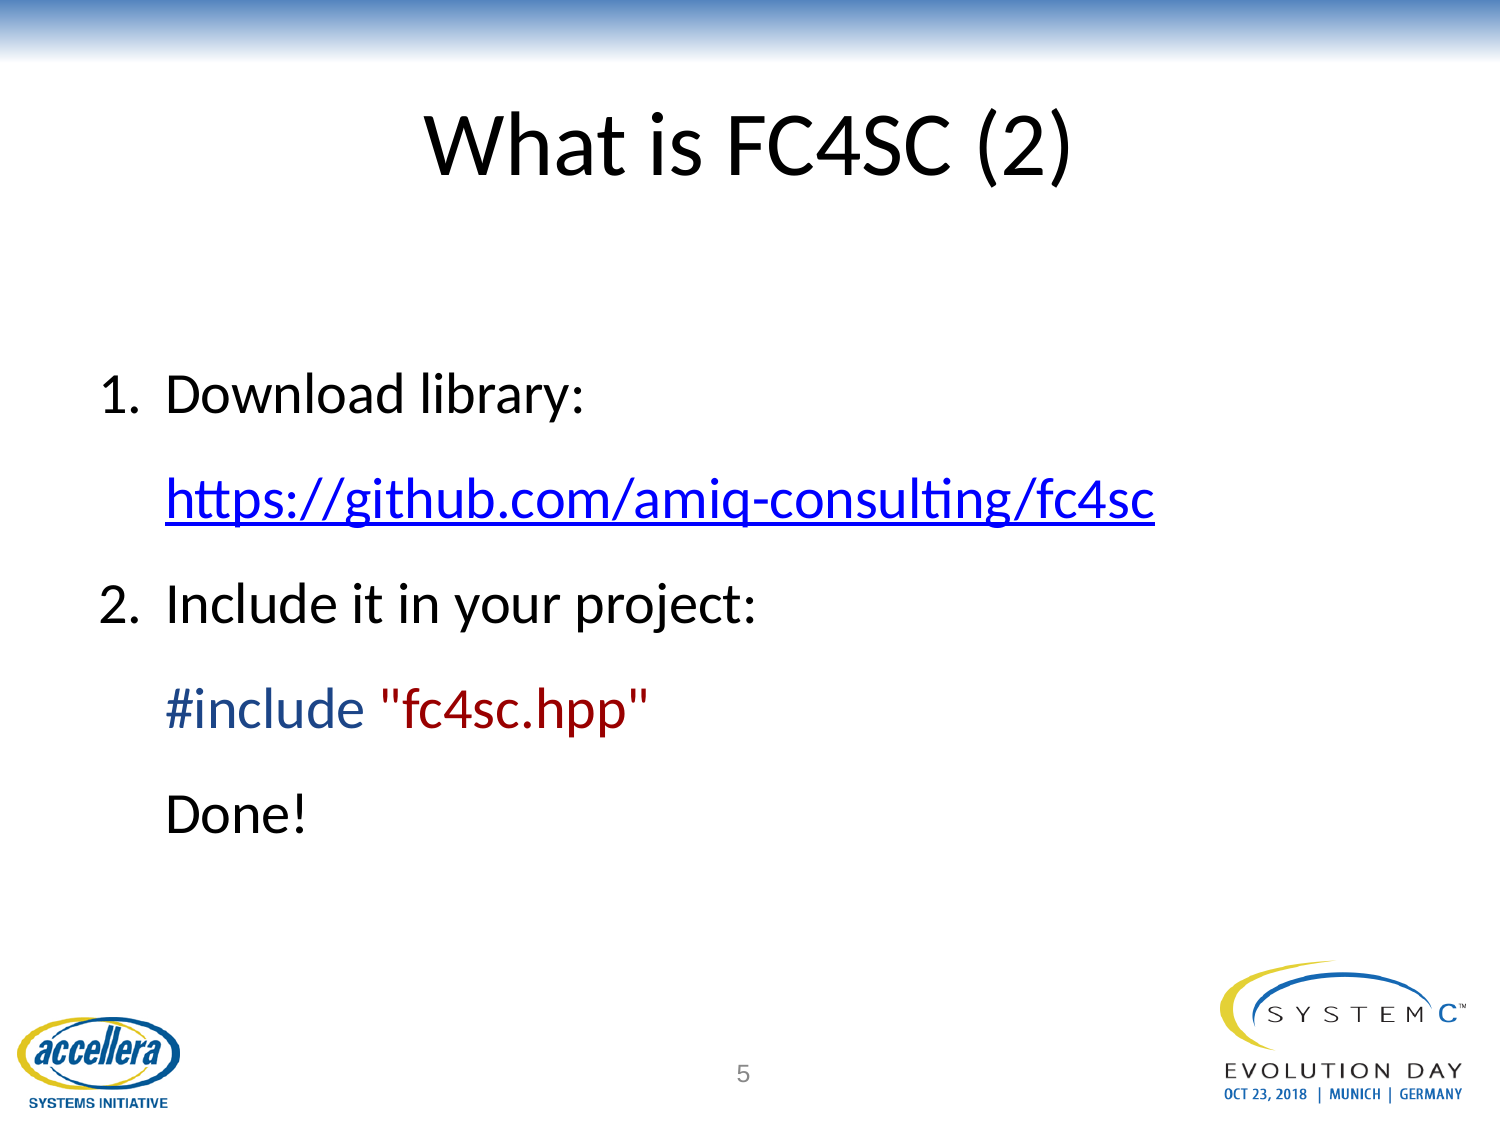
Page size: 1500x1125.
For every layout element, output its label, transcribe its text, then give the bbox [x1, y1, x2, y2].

list Download library: https://github.com/amiq-consulting/fc4sc Include it in your project: #include "fc4sc.hpp" Done! [75, 237, 1425, 975]
slide_number ‹#› [600, 1042, 888, 1103]
title What is FC4SC (2) [75, 45, 1425, 233]
picture [17, 1017, 180, 1108]
picture [1211, 957, 1474, 1111]
